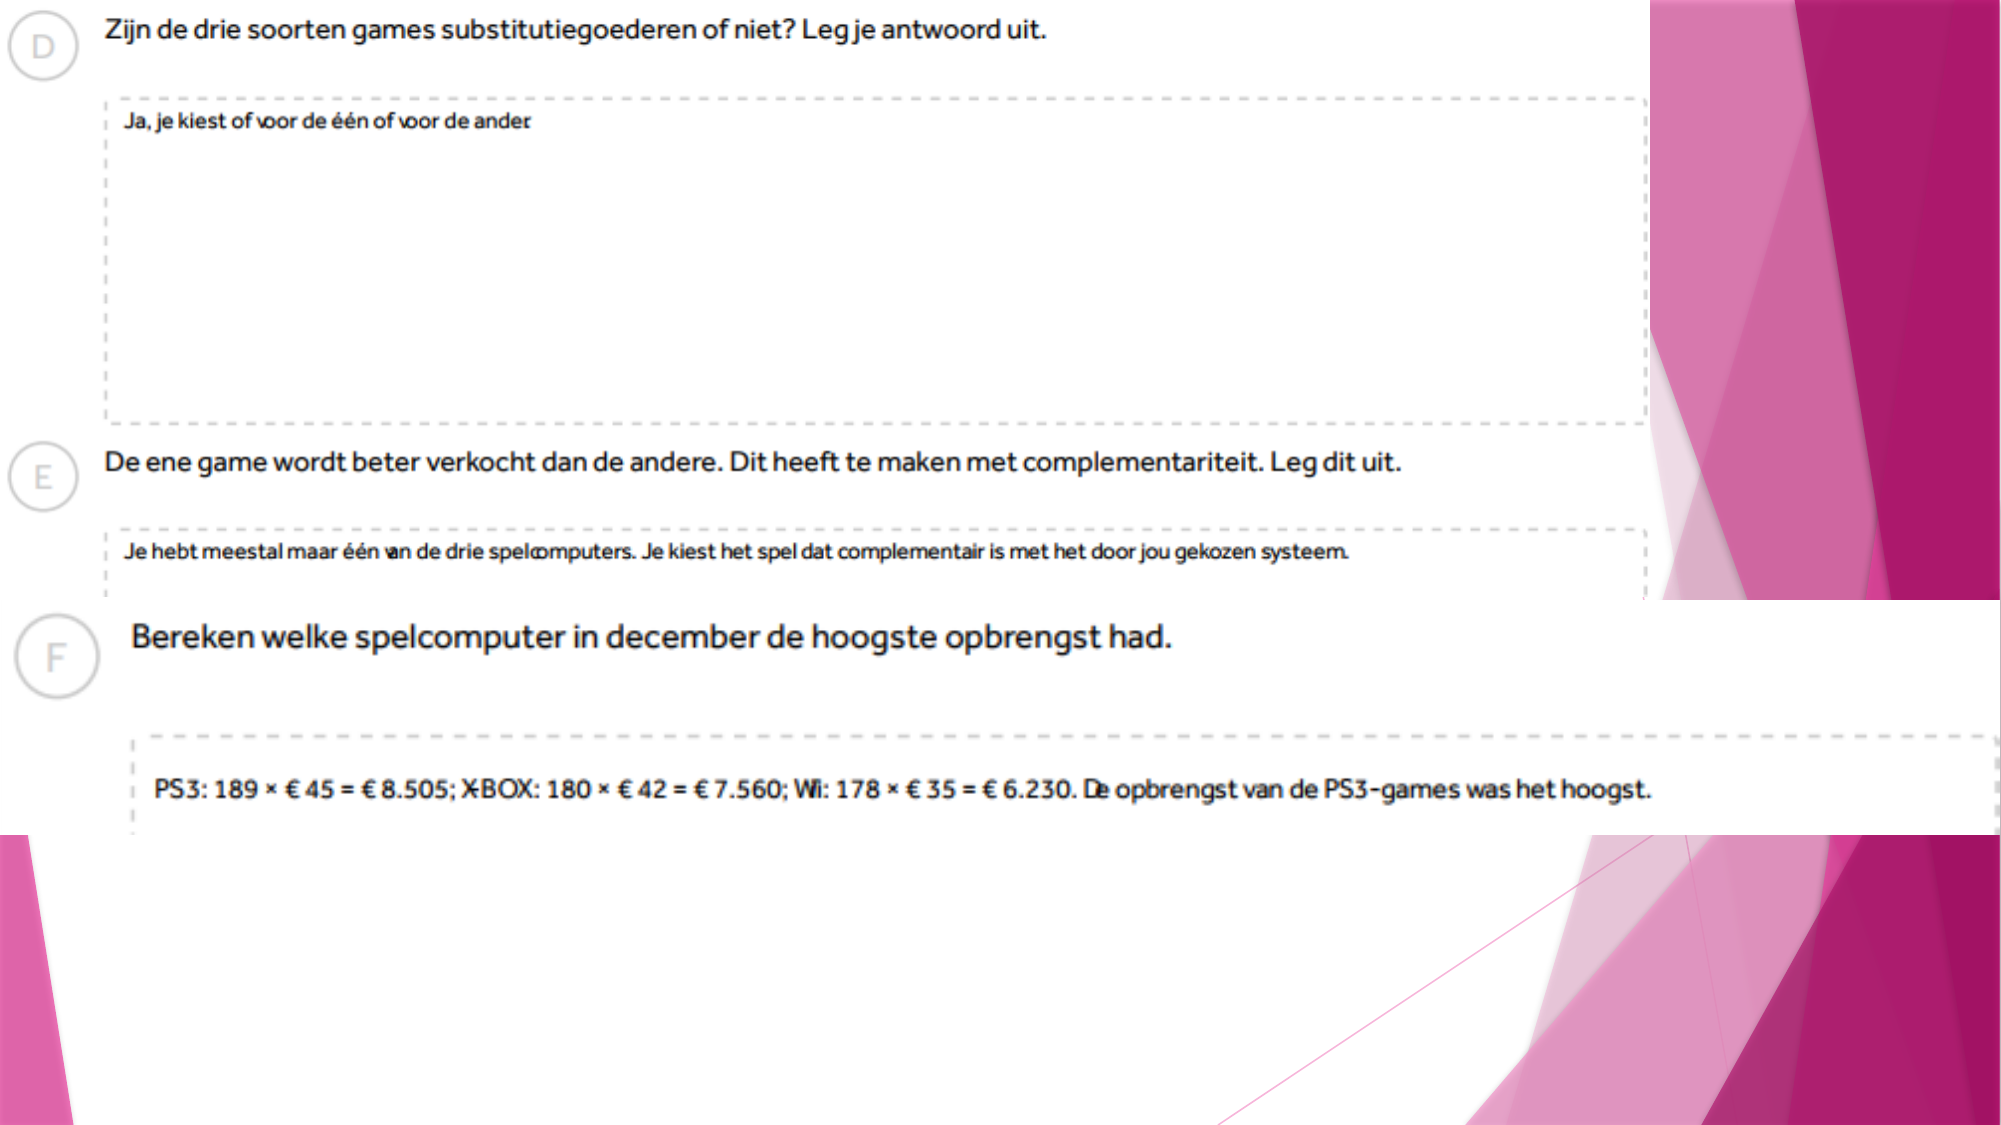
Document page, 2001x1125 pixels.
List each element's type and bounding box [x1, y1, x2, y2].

picture [0, 599, 2000, 835]
picture [0, 0, 1651, 598]
